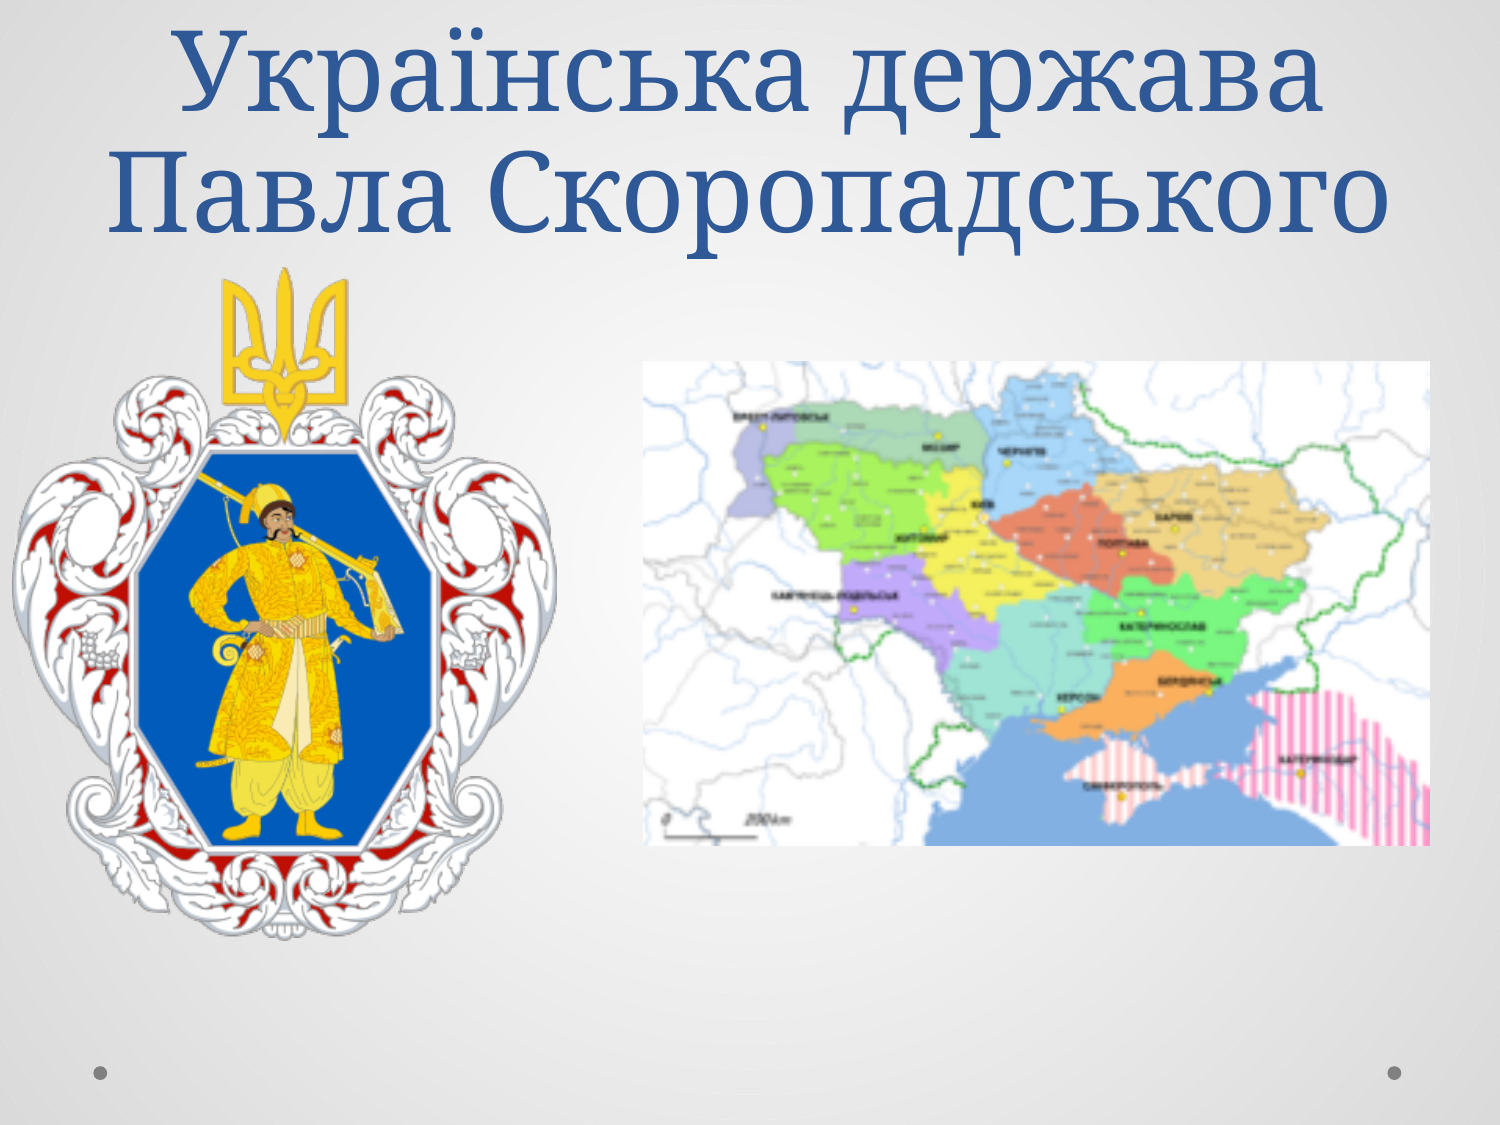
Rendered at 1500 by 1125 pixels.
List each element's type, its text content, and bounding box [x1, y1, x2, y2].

picture [643, 361, 1431, 847]
title Українська держава Павла Скоропадського [75, 0, 1425, 263]
picture [12, 266, 557, 941]
